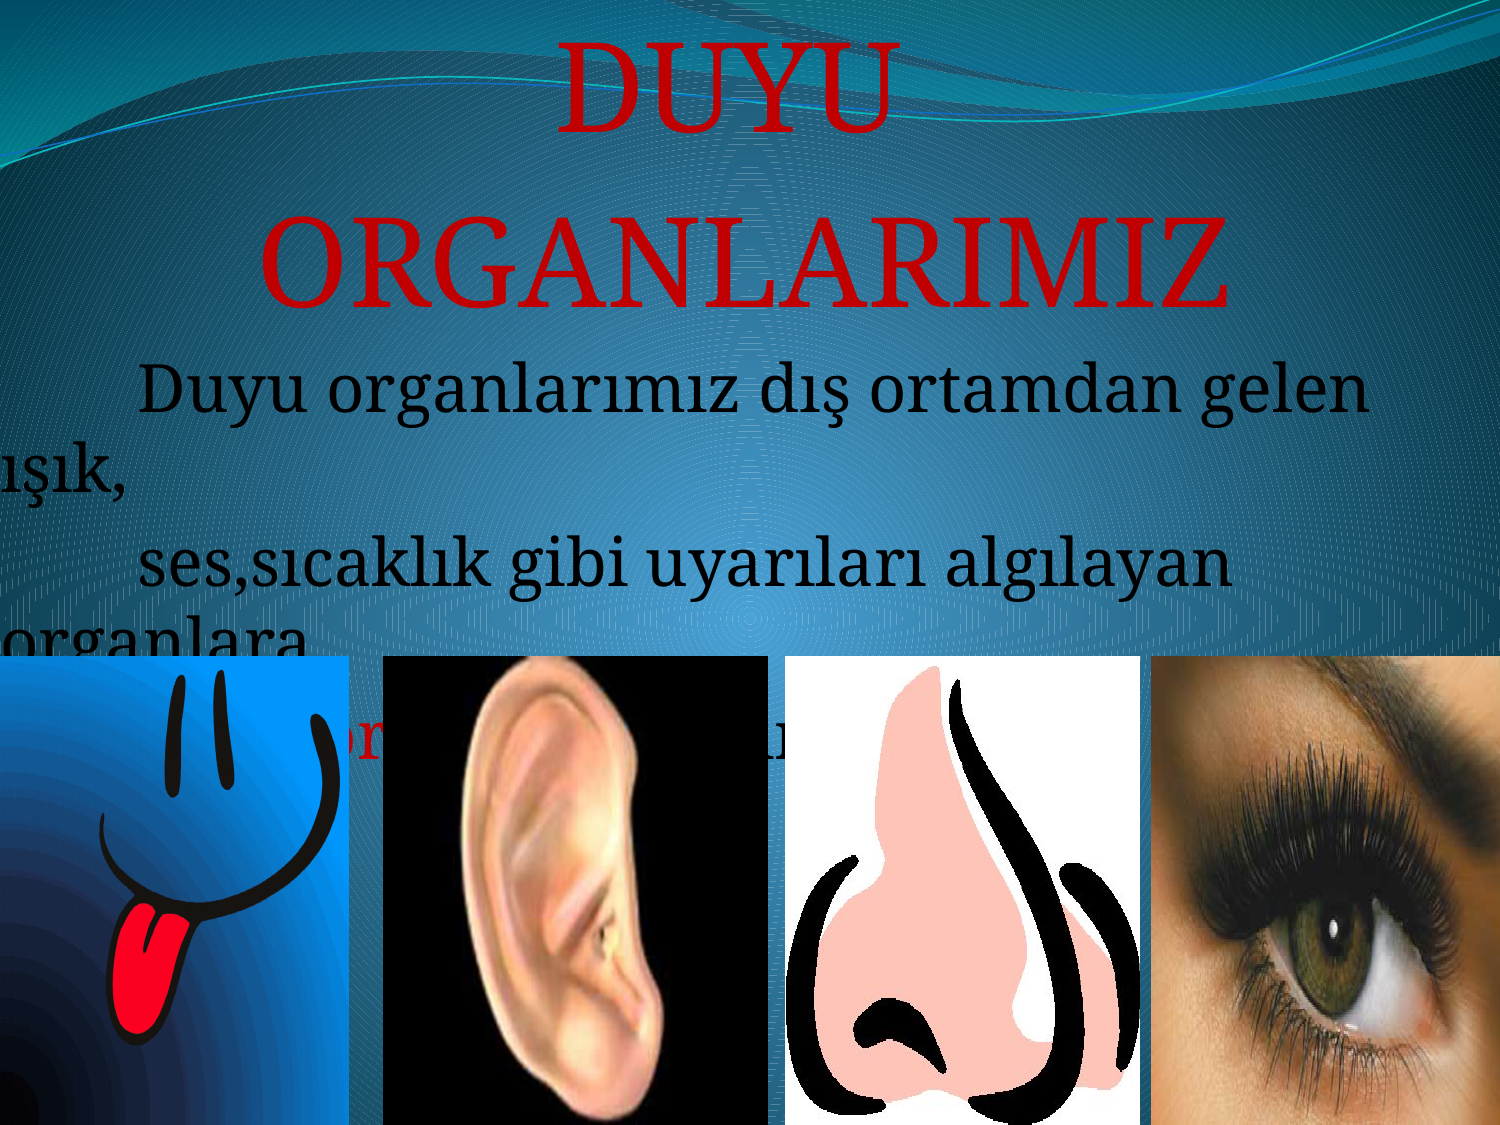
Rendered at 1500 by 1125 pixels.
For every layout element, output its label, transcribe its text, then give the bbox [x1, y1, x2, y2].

title [349, 659, 355, 1125]
title [778, 658, 785, 1125]
subtitle DUYU ORGANLARIMIZ Duyu organlarımız dış ortamdan gelen ışık, ses,sıcaklık gibi uyarıları algılayan organlara duyu organları denir. [0, 0, 1500, 1125]
title [1141, 658, 1151, 1125]
picture [785, 656, 1141, 1125]
picture [383, 656, 768, 1125]
title [376, 658, 383, 1125]
picture [1151, 656, 1500, 1125]
picture [0, 656, 349, 1125]
title [768, 660, 773, 1125]
